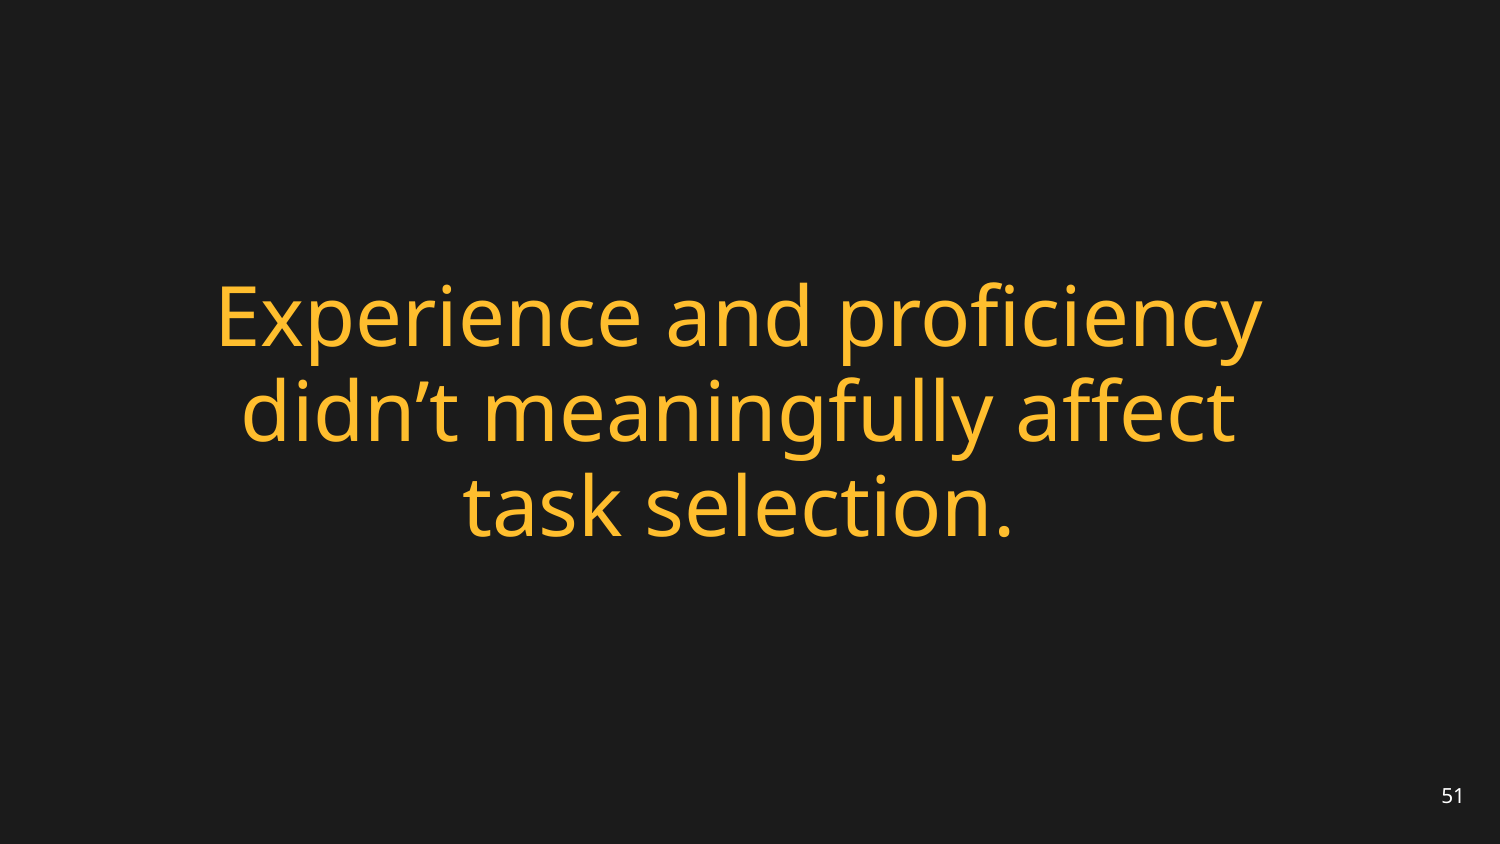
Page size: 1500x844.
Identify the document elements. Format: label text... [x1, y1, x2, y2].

title Experience and proficiency didn’t meaningfully affect task selection. [51, 72, 1449, 753]
slide_number 51 [1389, 764, 1480, 830]
